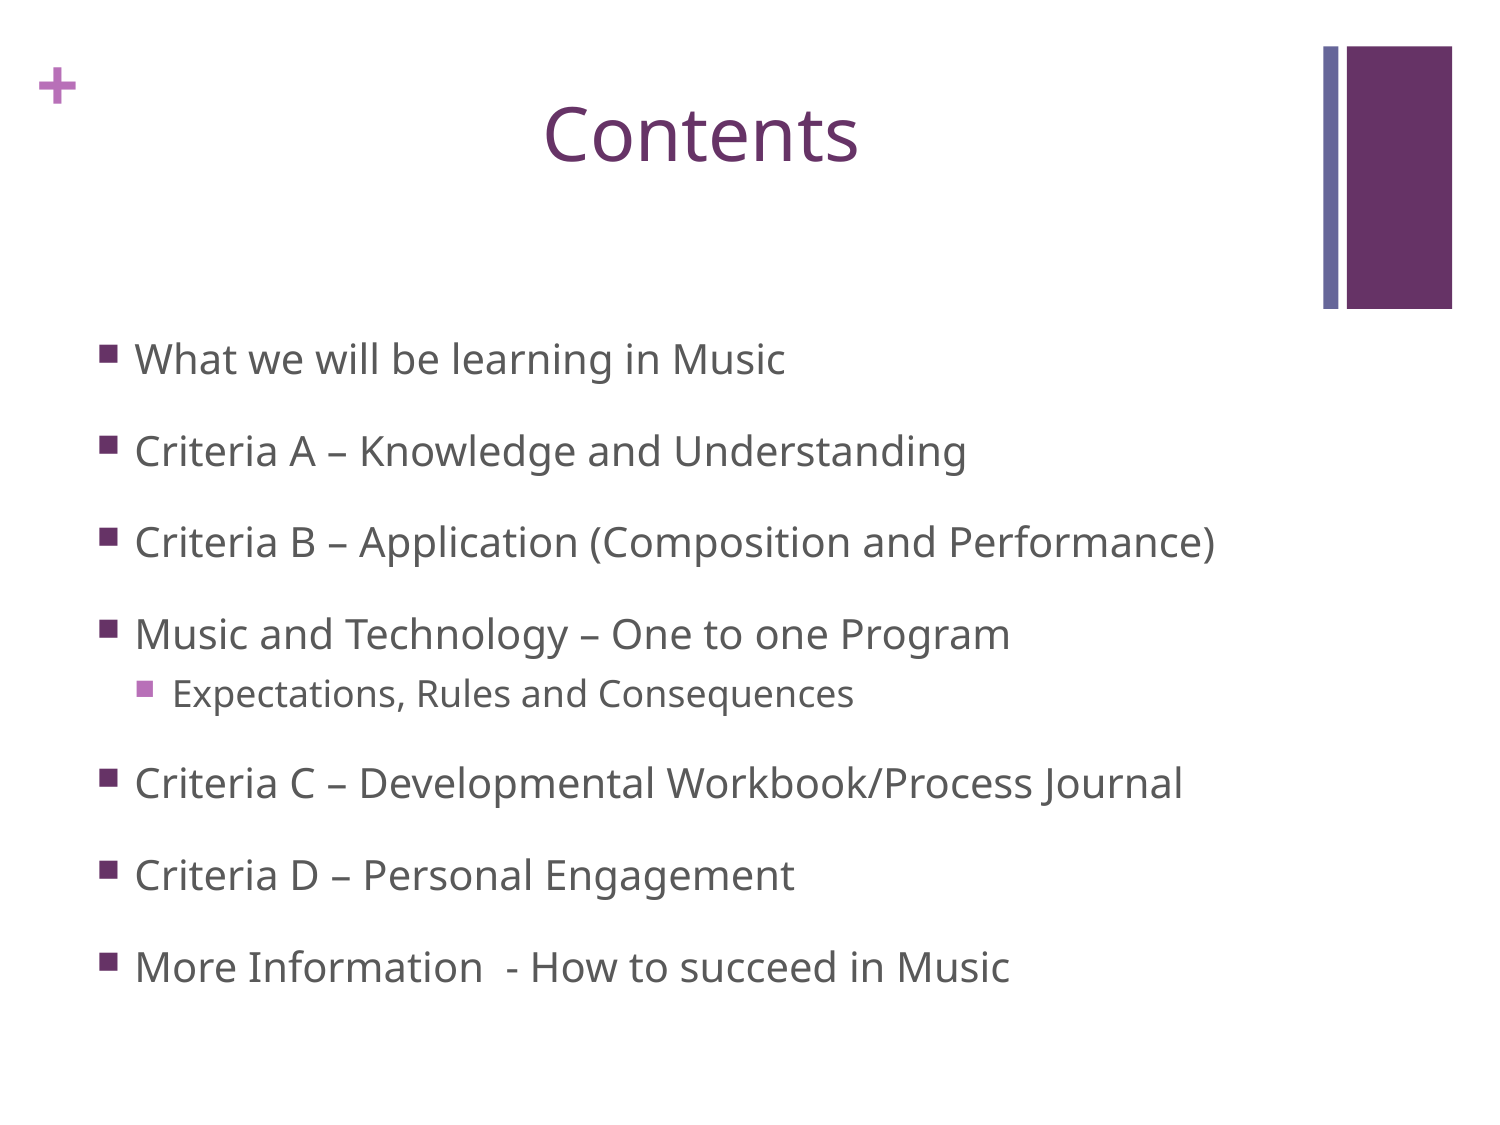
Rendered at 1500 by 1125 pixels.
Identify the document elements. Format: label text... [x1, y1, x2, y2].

list What we will be learning in Music Criteria A – Knowledge and Understanding Criteria B – Application (Composition and Performance) Music and Technology – One to one Program Expectations, Rules and Consequences Criteria C – Developmental Workbook/Process Journal Criteria D – Personal Engagement More Information - How to succeed in Music [81, 324, 1322, 1005]
title Contents [81, 79, 1322, 263]
